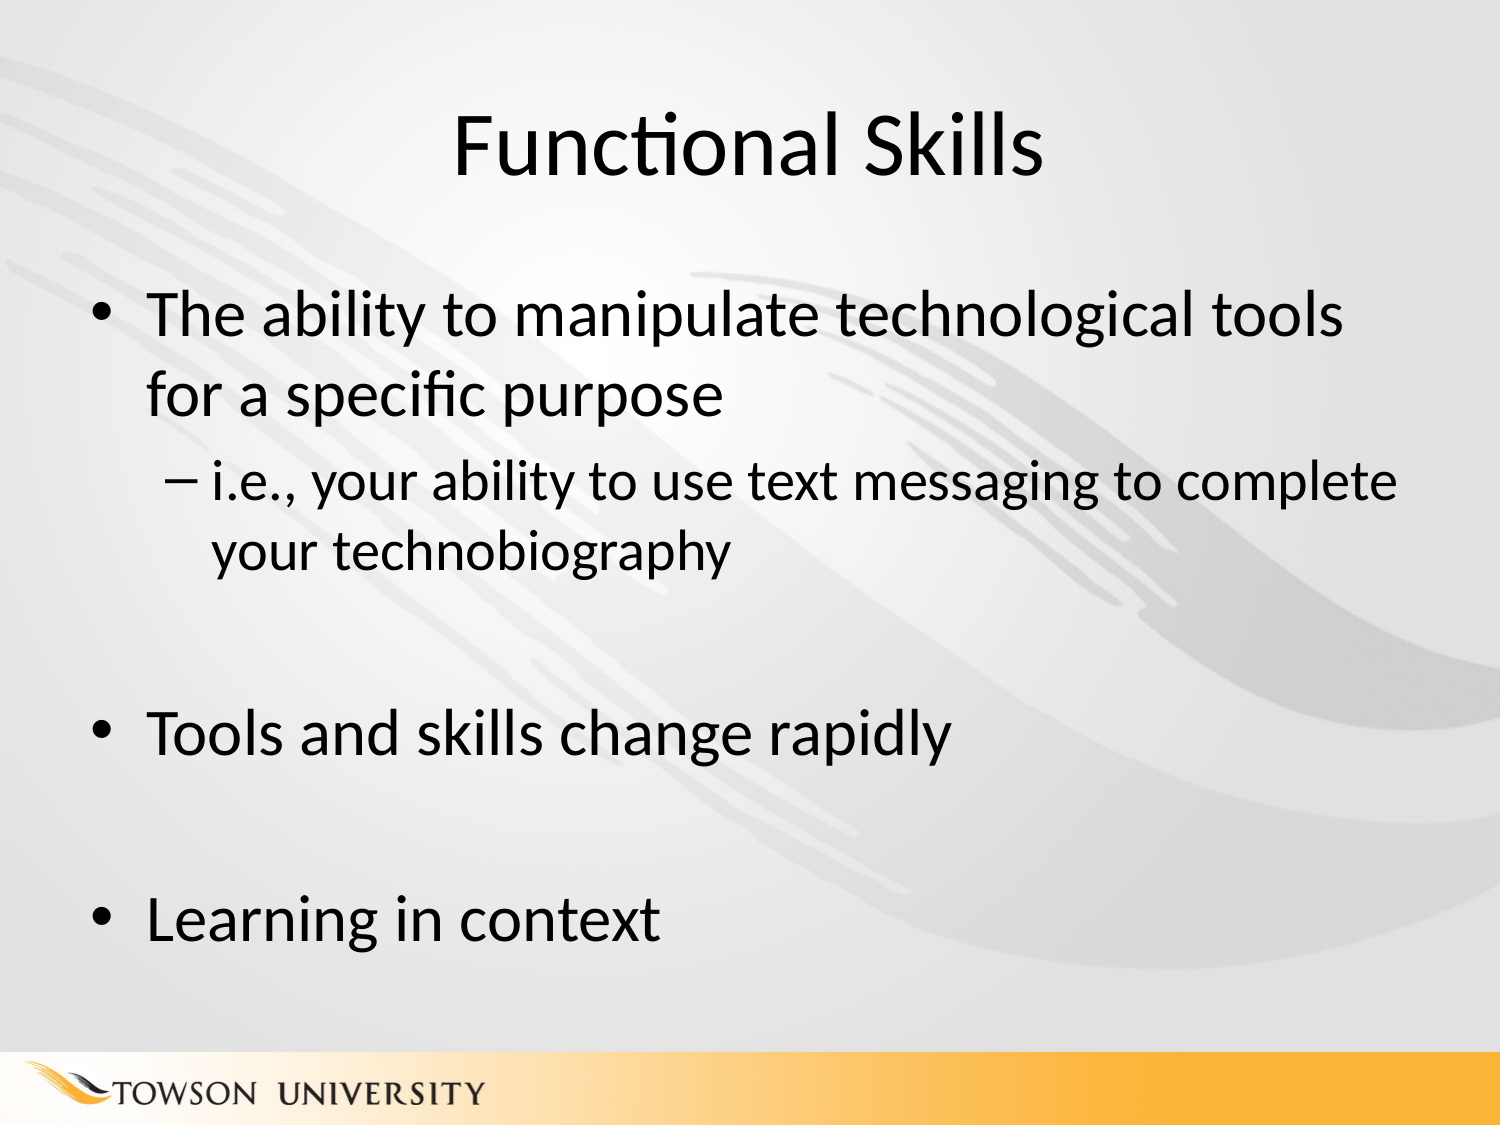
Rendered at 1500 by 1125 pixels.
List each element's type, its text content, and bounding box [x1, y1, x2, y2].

picture [0, 0, 1500, 1125]
list The ability to manipulate technological tools for a specific purpose i.e., your ability to use text messaging to complete your technobiography Tools and skills change rapidly Learning in context [75, 262, 1425, 1005]
title Functional Skills [75, 45, 1425, 233]
